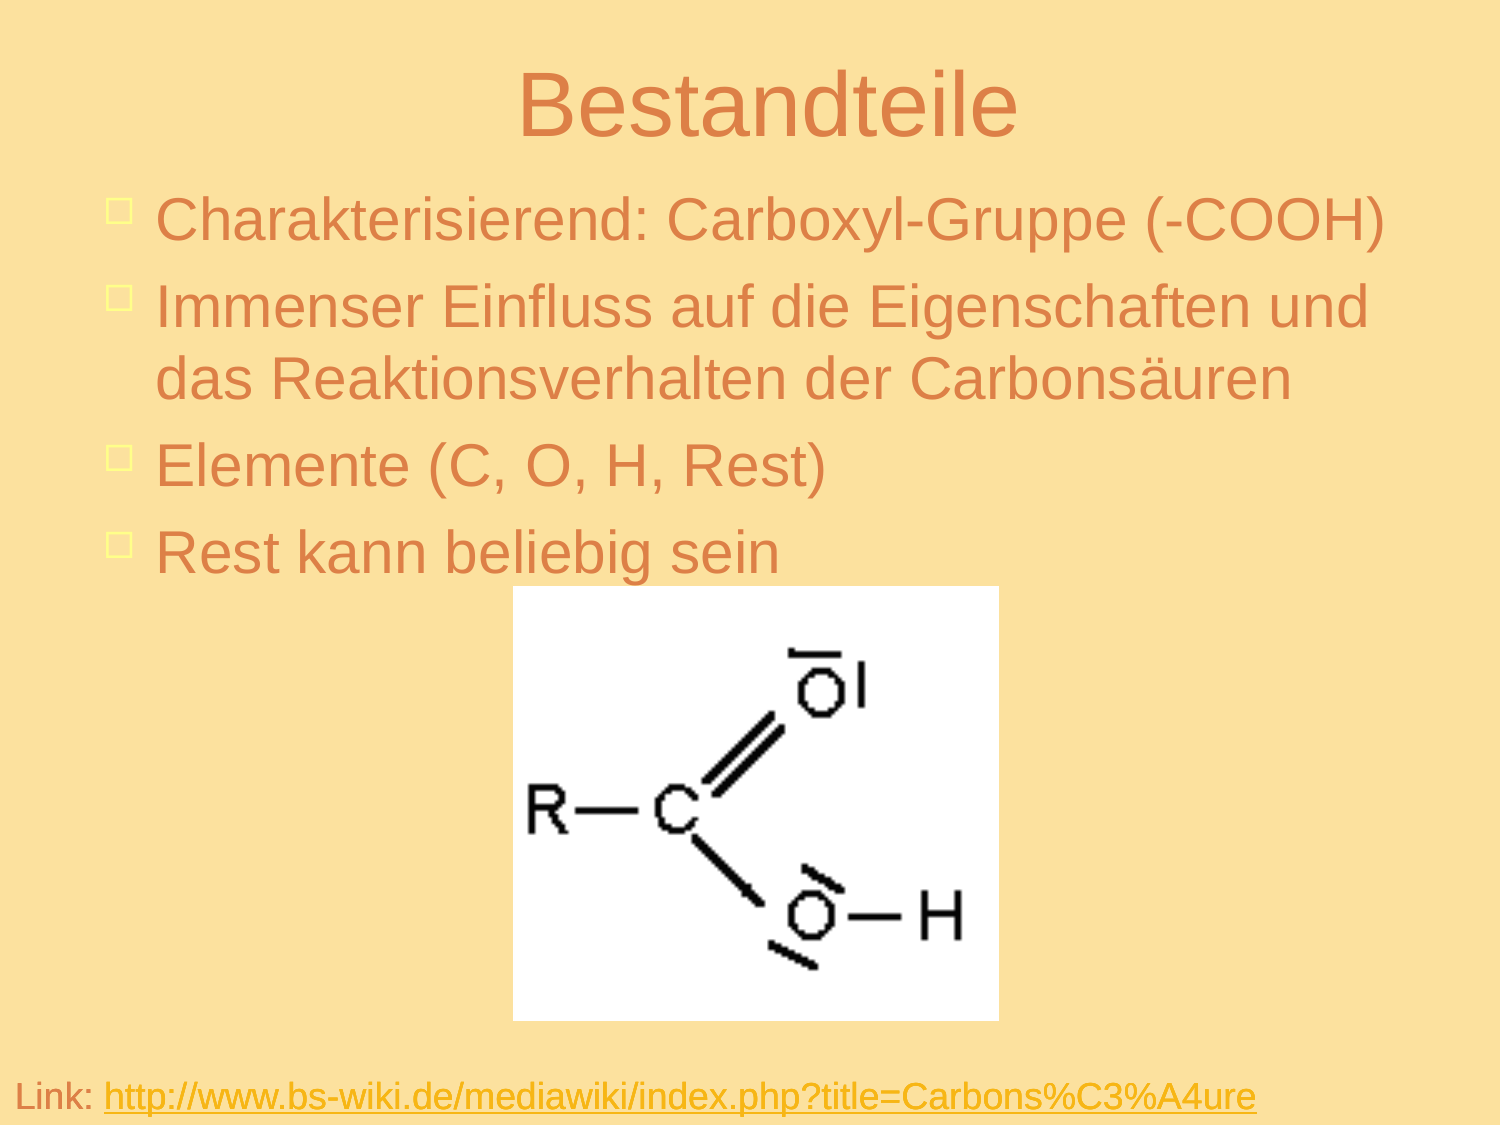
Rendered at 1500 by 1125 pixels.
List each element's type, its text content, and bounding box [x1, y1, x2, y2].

title Bestandteile [100, 18, 1438, 182]
picture [513, 588, 999, 1021]
text_box Charakterisierend: Carboxyl-Gruppe (-COOH) Immenser Einfluss auf die Eigenschaften und das Reaktionsverhalten der Carbonsäuren Elemente (C, O, H, Rest) Rest kann beliebig sein [88, 172, 1426, 916]
text_box Link: http://www.bs-wiki.de/mediawiki/index.php?title=Carbons%C3%A4ure [0, 1064, 1500, 1125]
